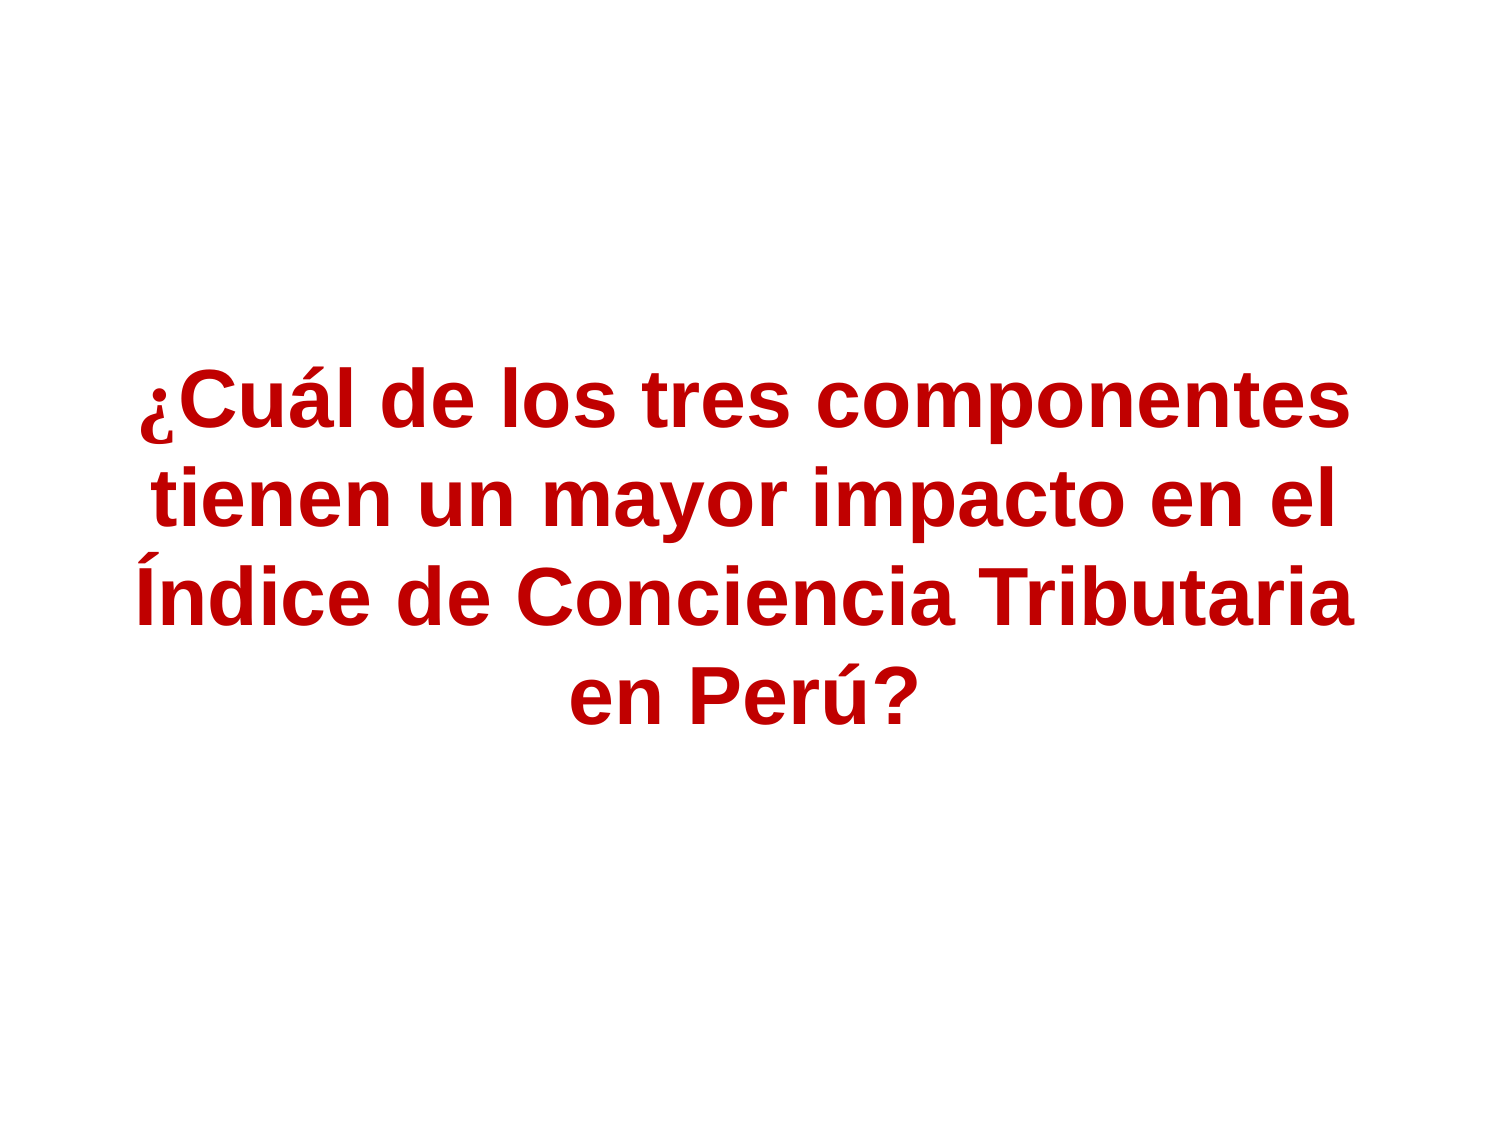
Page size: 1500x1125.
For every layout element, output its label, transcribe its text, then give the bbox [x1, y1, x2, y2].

title ¿Cuál de los tres componentes tienen un mayor impacto en el Índice de Conciencia Tributaria en Perú? [70, 338, 1421, 752]
